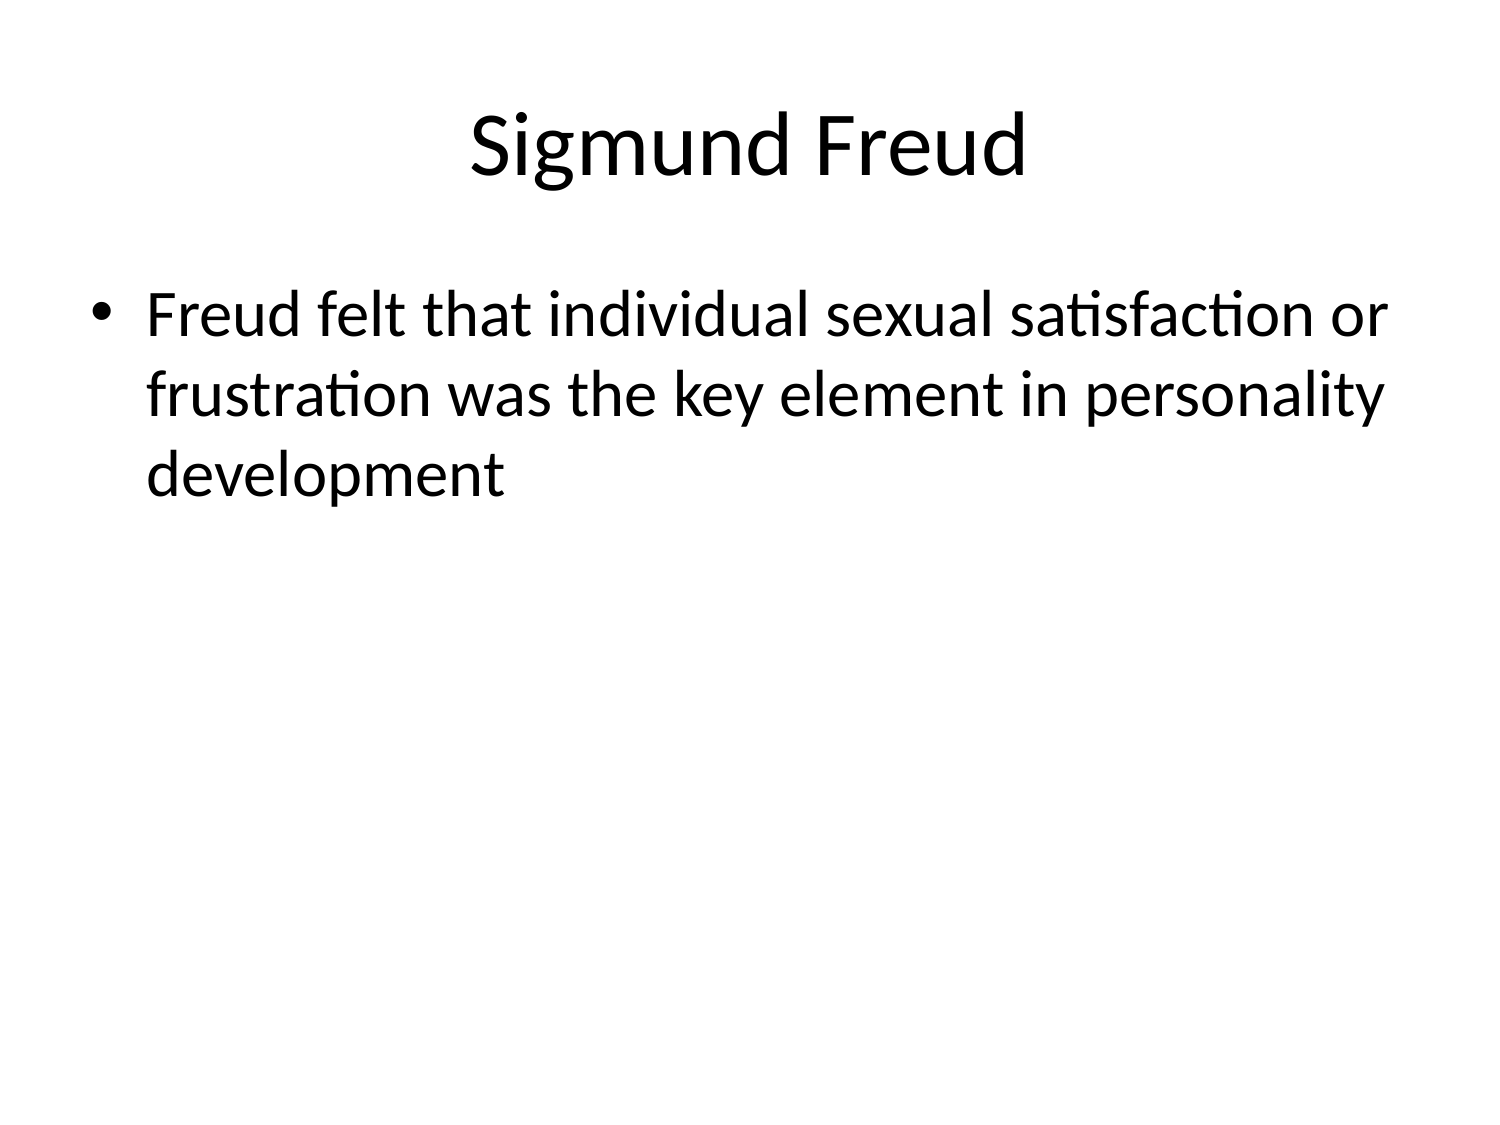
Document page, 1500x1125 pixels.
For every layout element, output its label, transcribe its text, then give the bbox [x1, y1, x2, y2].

list Freud felt that individual sexual satisfaction or frustration was the key element in personality development [75, 262, 1425, 1005]
title Sigmund Freud [75, 45, 1425, 233]
